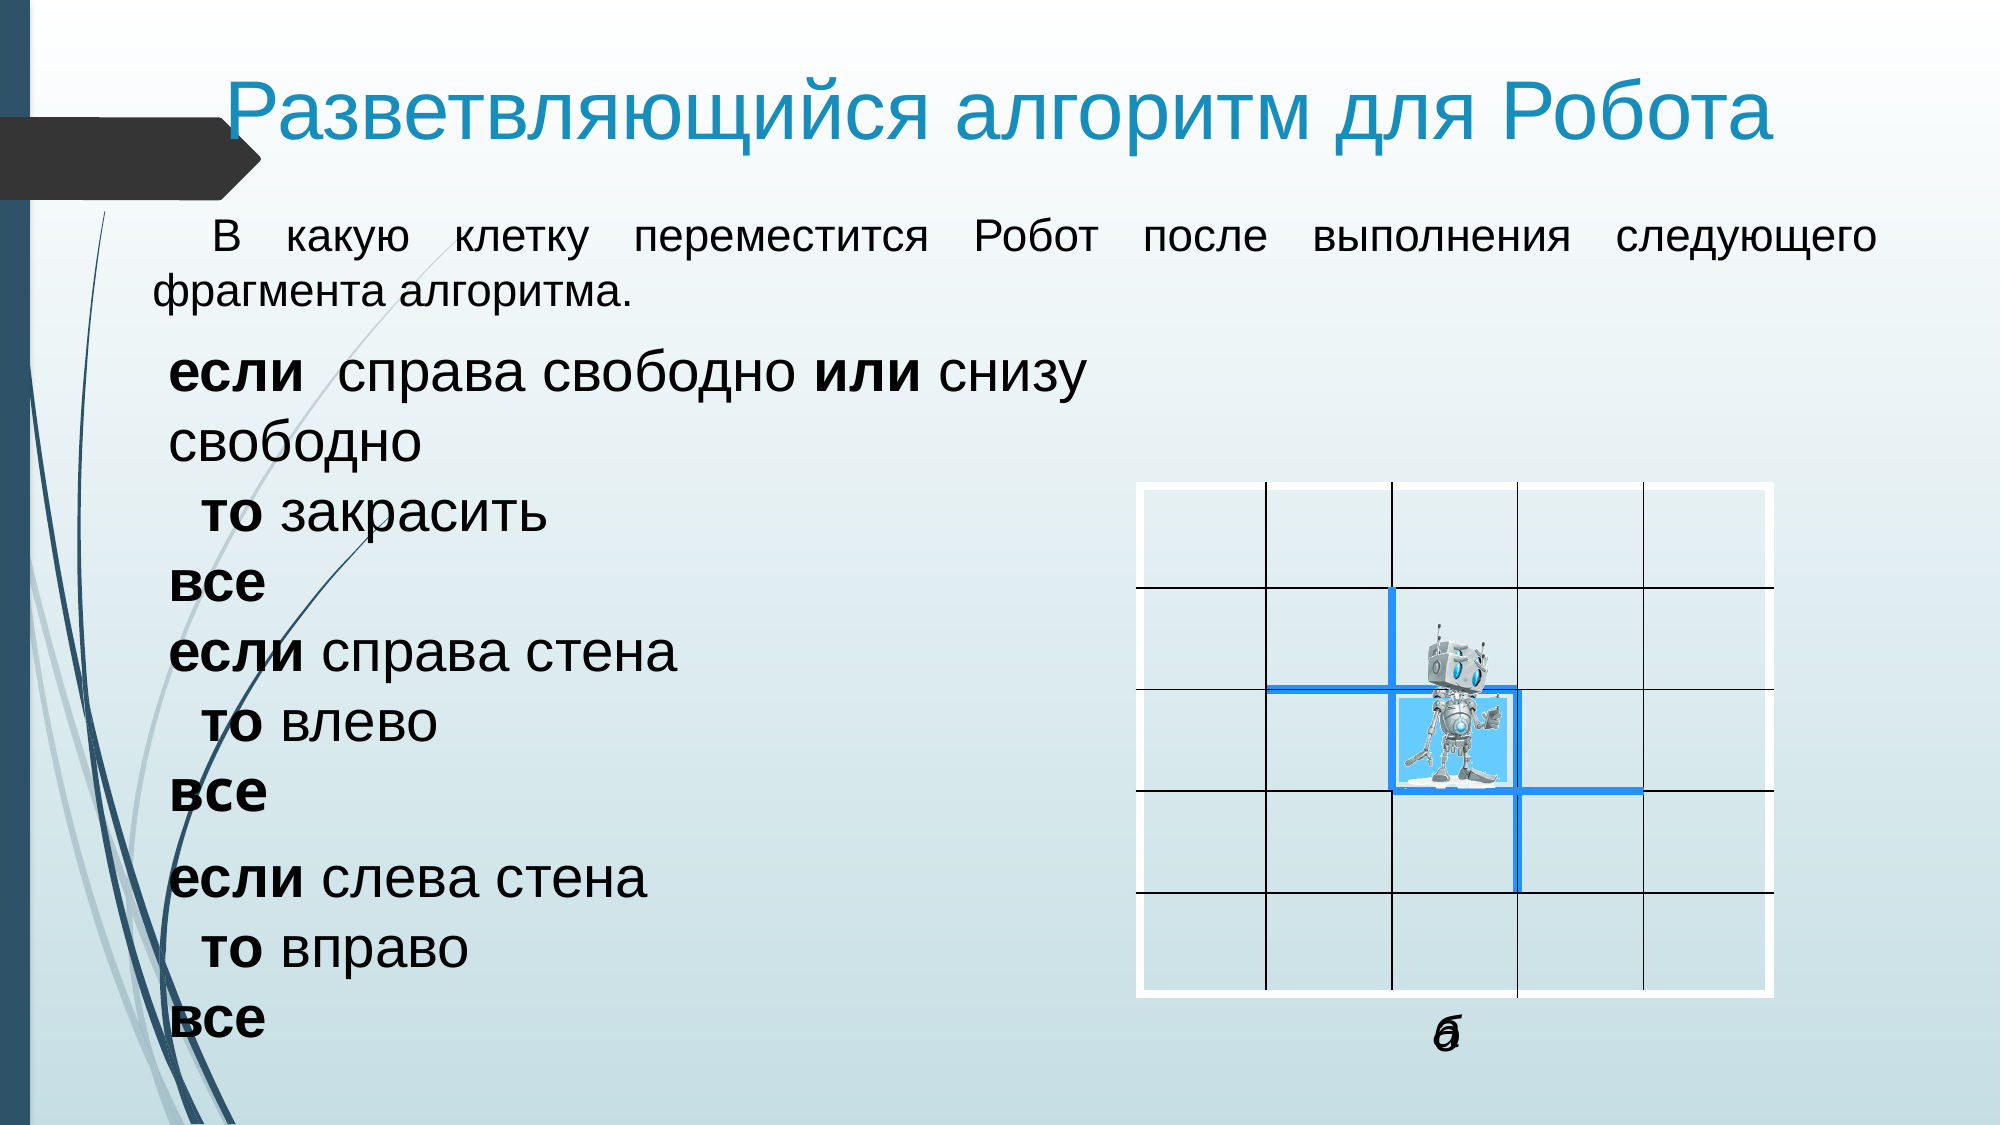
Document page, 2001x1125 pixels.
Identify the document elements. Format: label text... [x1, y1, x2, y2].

table_cell [1644, 690, 1765, 790]
table_header [1267, 490, 1391, 587]
table_cell [1144, 792, 1265, 892]
table_header [1644, 490, 1765, 587]
table_cell [1267, 690, 1388, 790]
table_header [1518, 490, 1643, 587]
text_box В какую клетку переместится Робот после выполнения следующего фрагмента алгоритма. [137, 198, 1894, 323]
table_cell [1393, 894, 1517, 990]
table_cell [1644, 792, 1765, 892]
table_cell [1518, 589, 1643, 689]
table_cell [1181, 894, 1265, 990]
table_cell [1396, 589, 1517, 630]
table_header [1144, 490, 1265, 587]
table_cell [1144, 690, 1265, 790]
table_cell [1644, 589, 1765, 689]
table_cell [1267, 589, 1388, 689]
text_box б [1387, 994, 1506, 1070]
table_cell [1644, 894, 1765, 990]
picture [1399, 616, 1513, 796]
table_cell [1393, 795, 1517, 892]
table_cell [1267, 894, 1391, 990]
table_cell [1518, 795, 1643, 892]
table_cell [1518, 690, 1643, 787]
table_header [1393, 490, 1517, 587]
text_box Разветвляющийся алгоритм для Робота [137, 59, 1863, 278]
text_box если справа свободно или снизу свободно то закрасить все если справа стена то влево все [153, 325, 1373, 831]
table_cell [1267, 792, 1391, 892]
text_box если слева стена то вправо все [153, 831, 1181, 1057]
table_cell [1518, 894, 1643, 990]
table_cell [1144, 589, 1265, 689]
